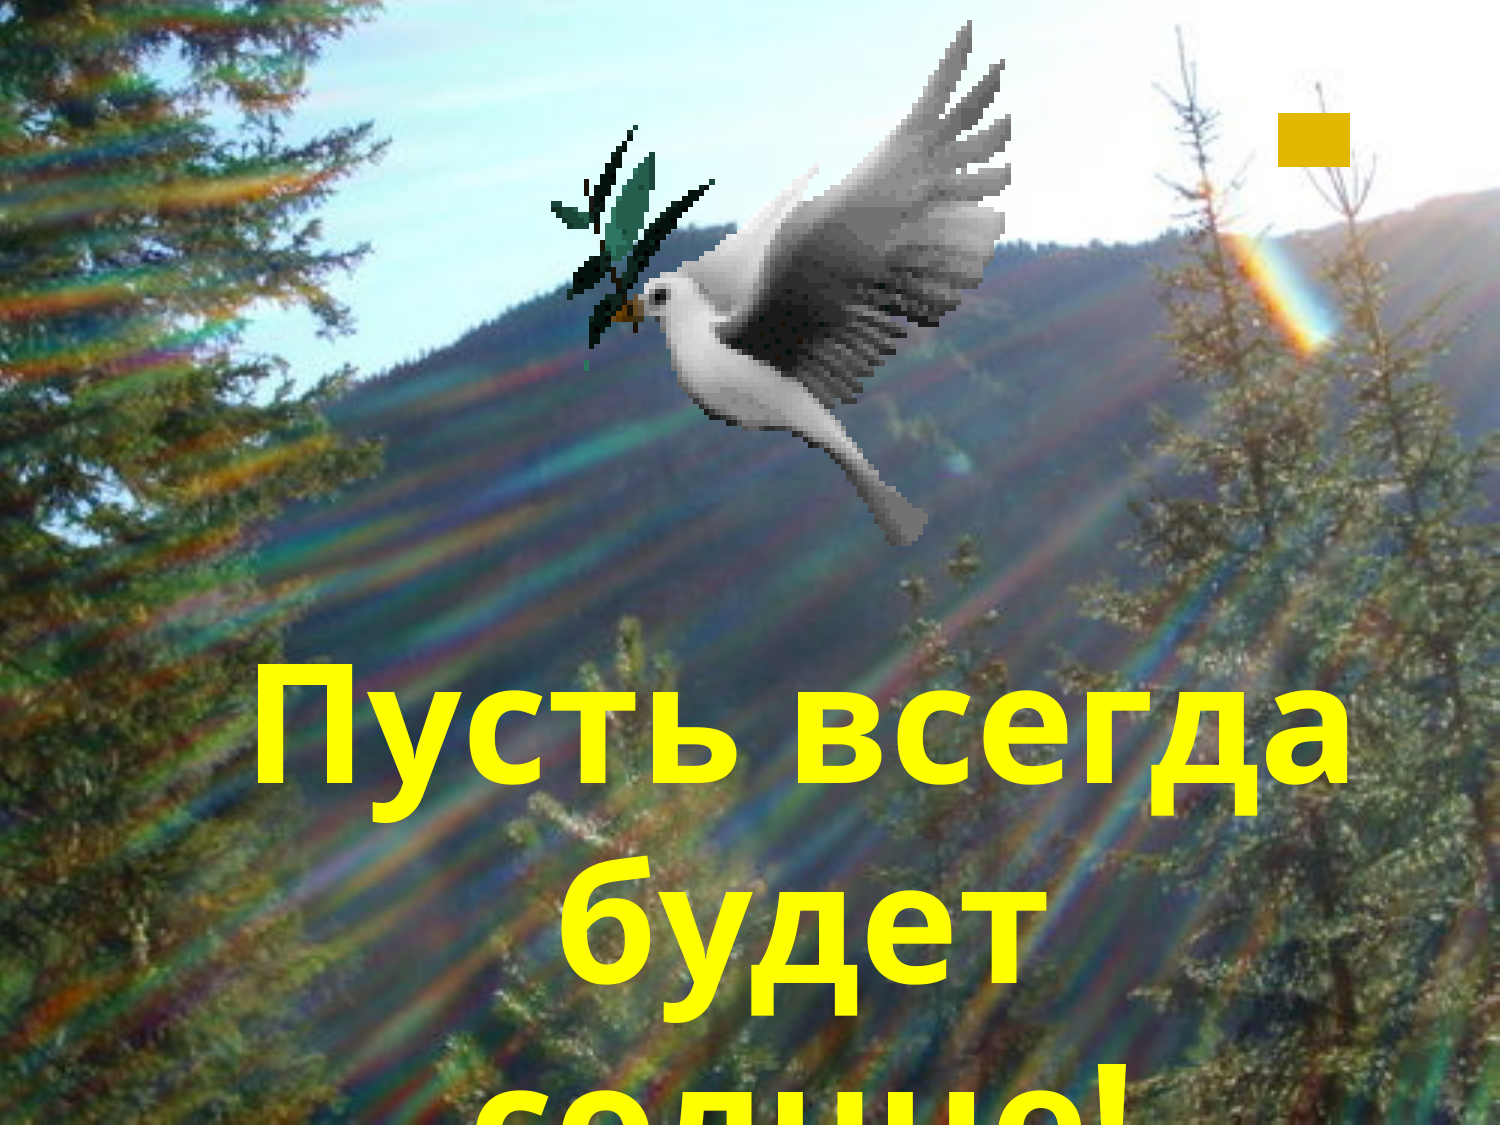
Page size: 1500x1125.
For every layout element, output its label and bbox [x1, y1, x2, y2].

text_box [1277, 112, 1351, 168]
picture [0, 0, 1500, 1125]
